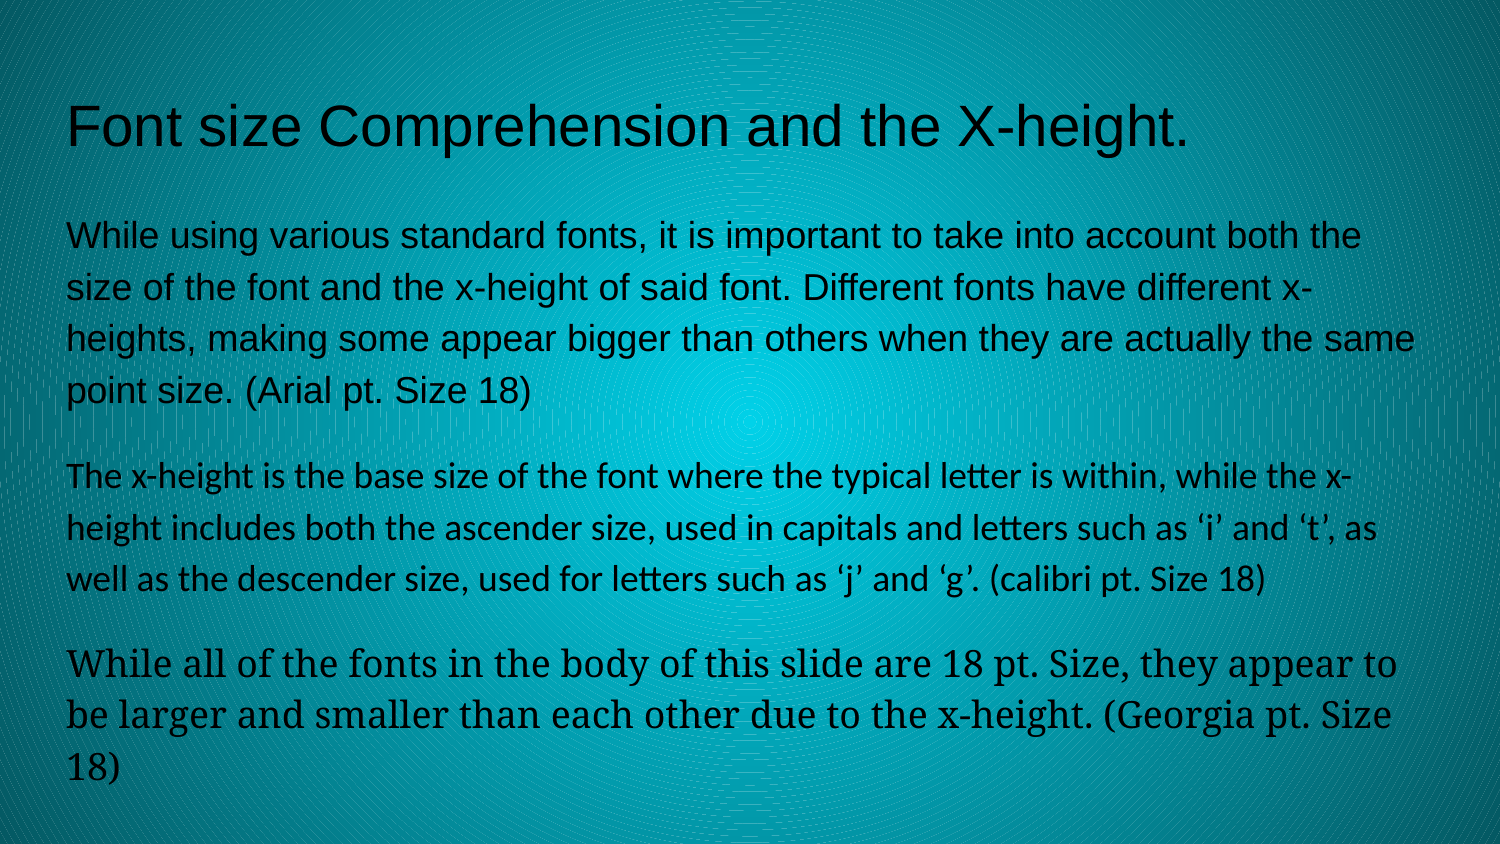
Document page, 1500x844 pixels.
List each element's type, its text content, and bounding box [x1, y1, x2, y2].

title Font size Comprehension and the X-height. [51, 72, 1449, 167]
list While using various standard fonts, it is important to take into account both the size of the font and the x-height of said font. Different fonts have different x-heights, making some appear bigger than others when they are actually the same point size. (Arial pt. Size 18) The x-height is the base size of the font where the typical letter is within, while the x-height includes both the ascender size, used in capitals and letters such as ‘i’ and ‘t’, as well as the descender size, used for letters such as ‘j’ and ‘g’. (calibri pt. Size 18) While all of the fonts in the body of this slide are 18 pt. Size, they appear to be larger and smaller than each other due to the x-height. (Georgia pt. Size 18) [51, 189, 1449, 750]
